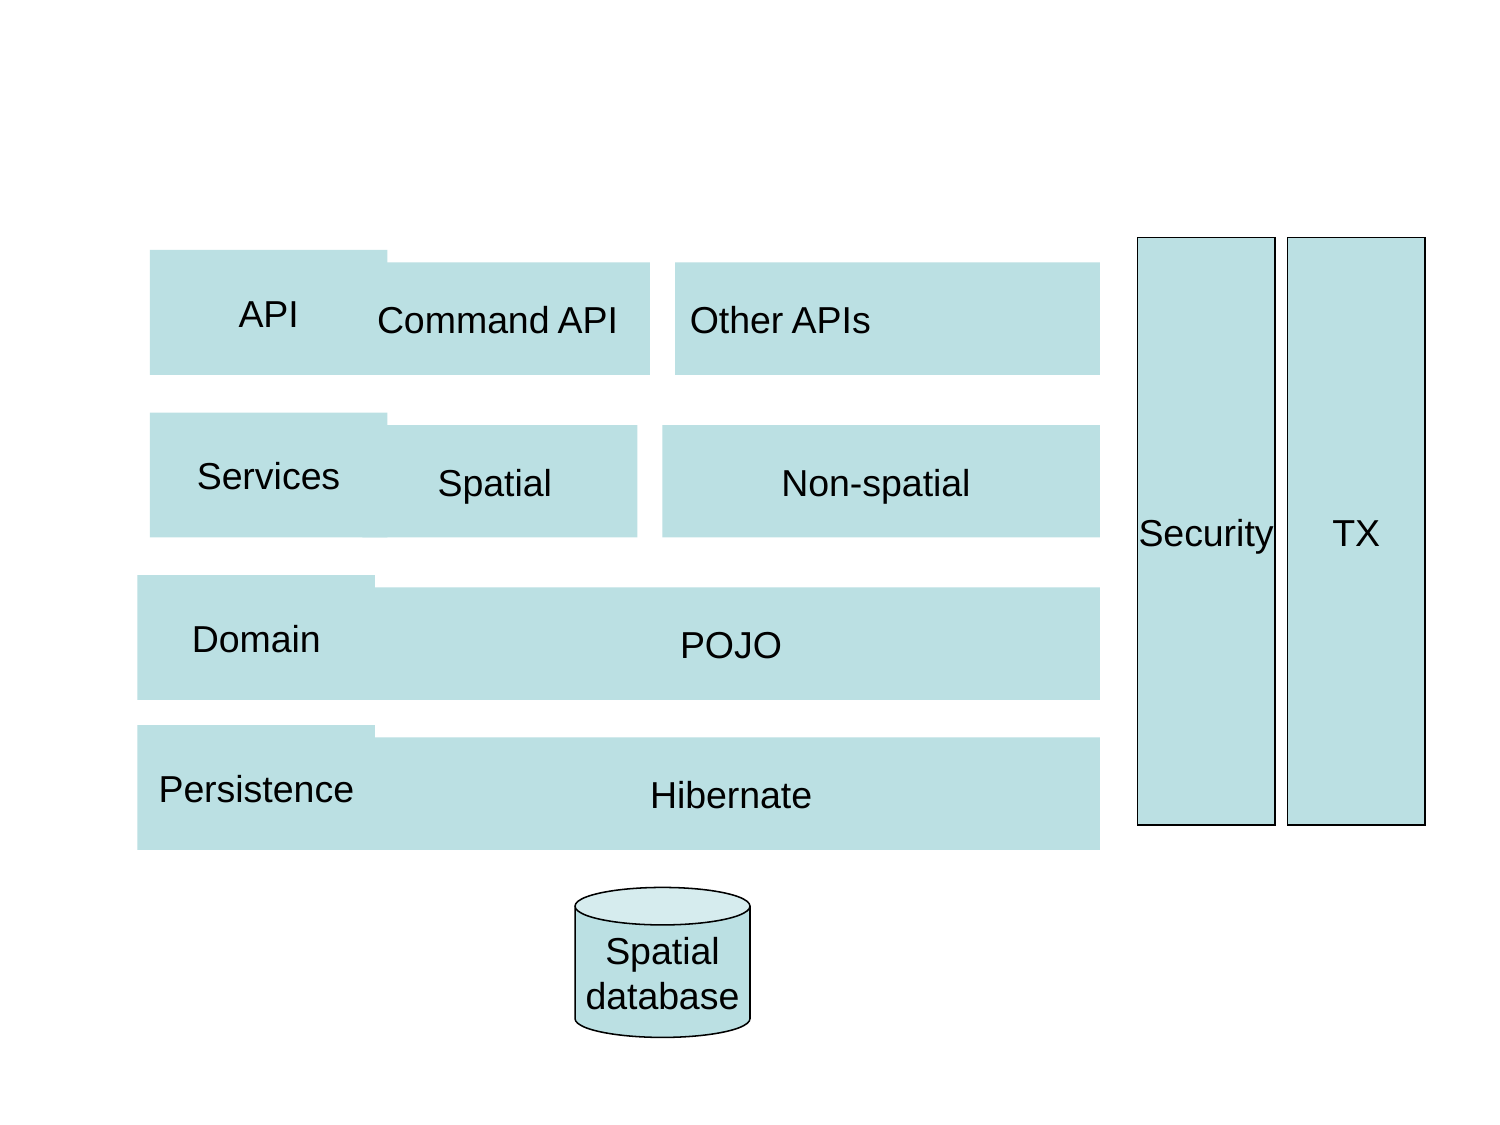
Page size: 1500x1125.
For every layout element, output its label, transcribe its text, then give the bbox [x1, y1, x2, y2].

text_box POJO [362, 587, 1100, 700]
text_box Domain [137, 575, 375, 700]
text_box Other APIs [675, 262, 1100, 375]
text_box Non-spatial [662, 425, 1100, 538]
text_box Spatial [362, 425, 638, 538]
text_box Hibernate [362, 737, 1100, 850]
text_box API [149, 249, 388, 375]
text_box Security [1137, 237, 1275, 825]
text_box TX [1287, 237, 1425, 825]
text_box Services [149, 412, 388, 538]
text_box Persistence [137, 725, 375, 850]
text_box Spatial database [575, 887, 751, 1038]
text_box Command API [362, 262, 650, 375]
